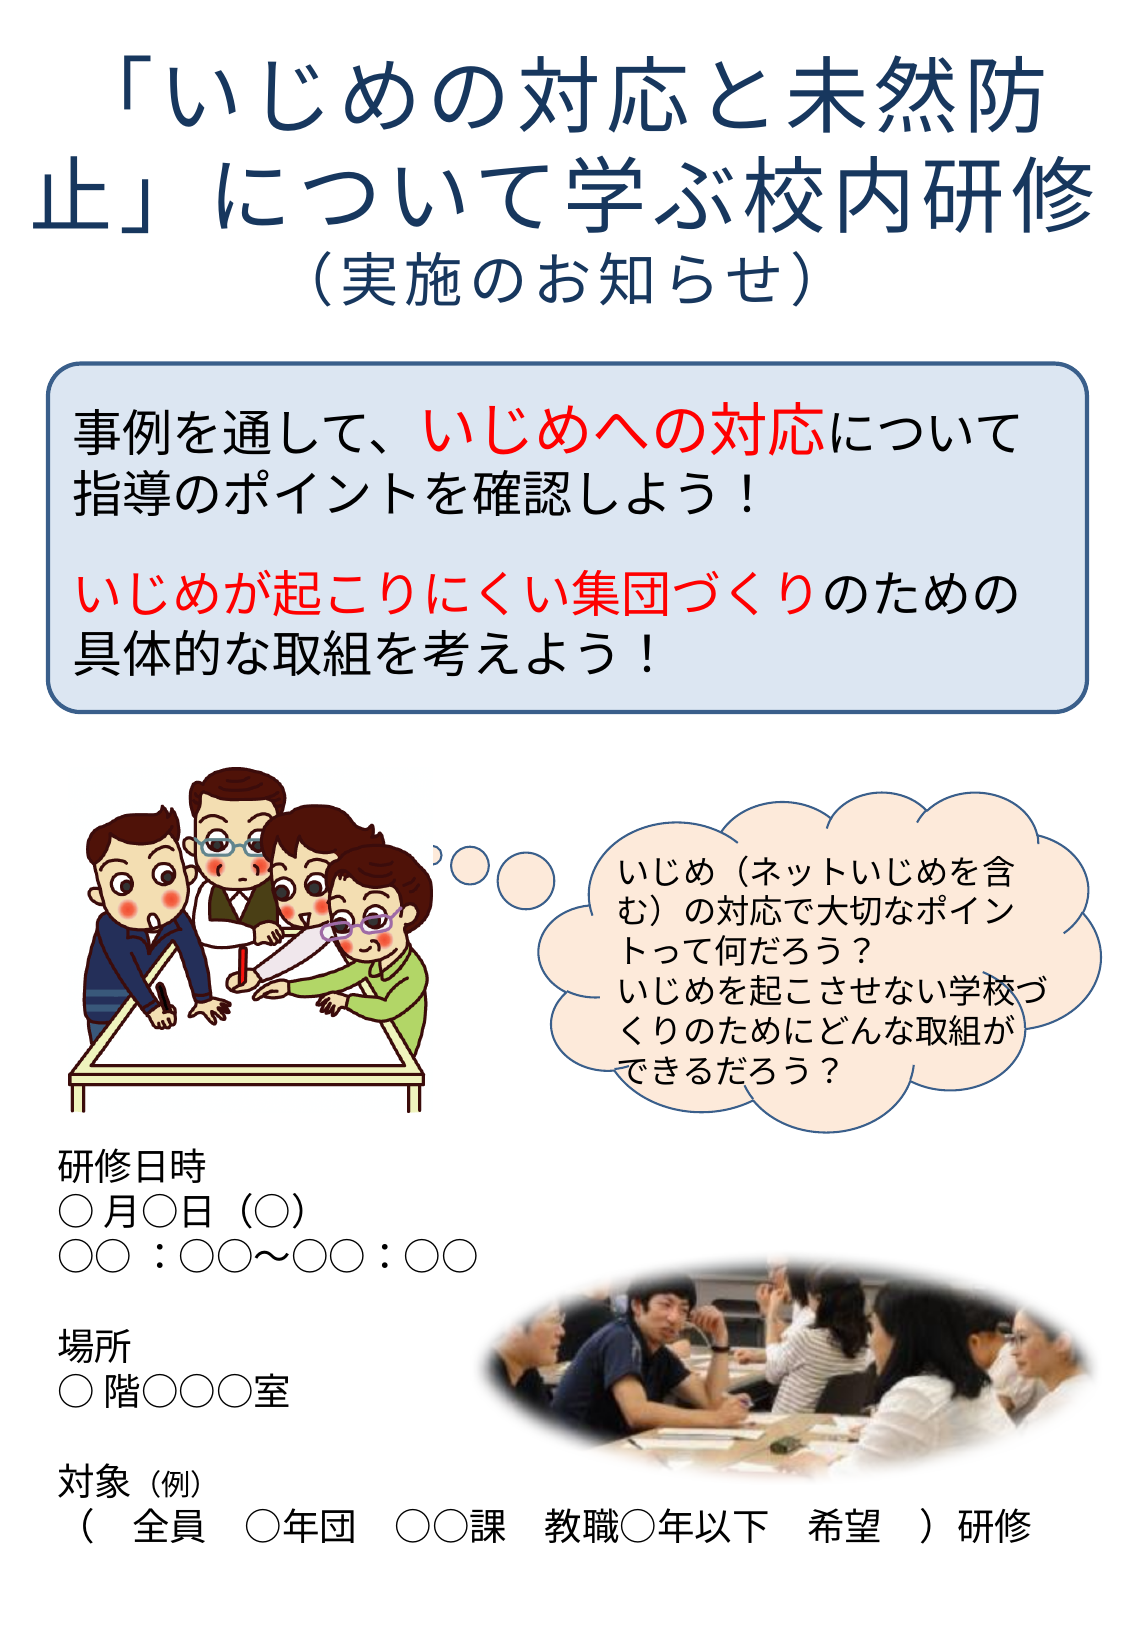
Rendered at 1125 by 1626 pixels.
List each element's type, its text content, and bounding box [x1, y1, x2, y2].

text_box 「いじめの対応と未然防止」について学ぶ校内研修 （実施のお知らせ） [0, 36, 1125, 322]
text_box 事例を通して、いじめへの対応について指導のポイントを確認しよう！ いじめが起こりにくい集団づくりのための 具体的な取組を考えよう！ [45, 361, 1090, 715]
text_box [448, 844, 491, 887]
text_box いじめ（ネットいじめを含む）の対応で大切なポイントって何だろう？ いじめを起こさせない学校づくりのためにどんな取組が できるだろう？ [602, 843, 1094, 1098]
picture [465, 1249, 1106, 1486]
text_box [438, 845, 444, 866]
text_box 研修日時 ○月○日（○） ○○：○○～○○：○○ 場所 ○階○○○室 対象（例） （ 全員 ○年団 ○○課 教職○年以下 希望 ）研修 [42, 1135, 1048, 1555]
text_box [641, 1098, 904, 1135]
picture [67, 767, 433, 1114]
text_box [612, 790, 1062, 843]
text_box [1094, 924, 1104, 990]
text_box [495, 850, 557, 912]
text_box [536, 853, 602, 1073]
